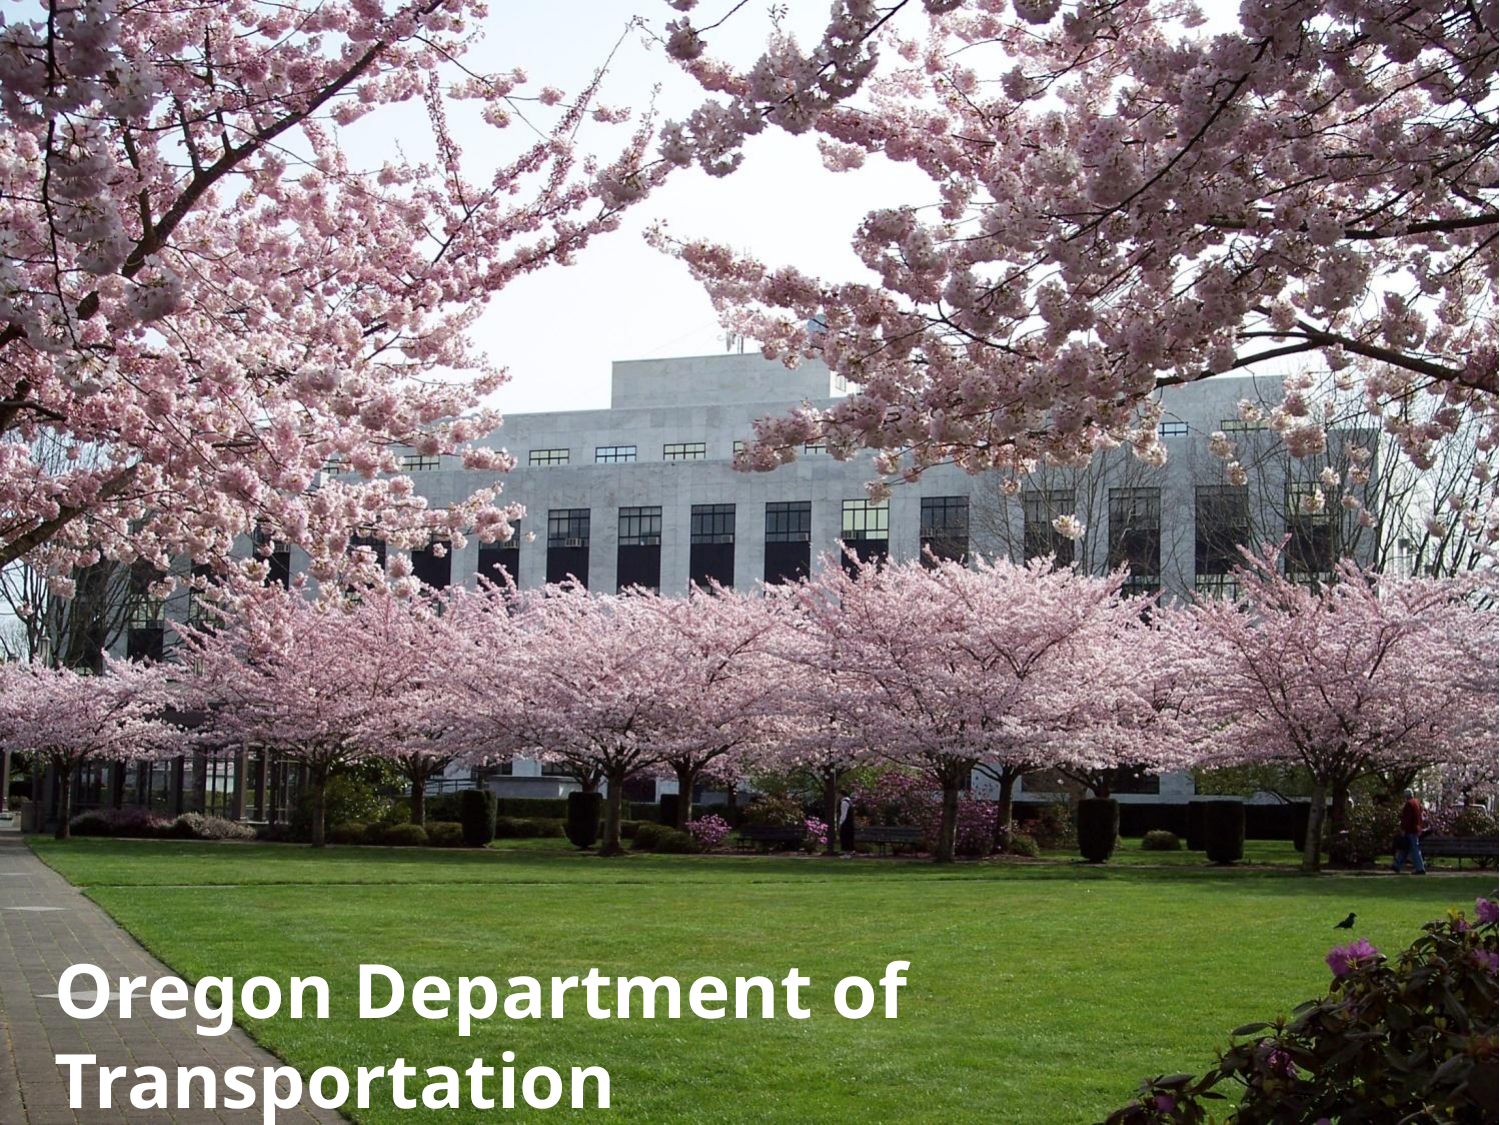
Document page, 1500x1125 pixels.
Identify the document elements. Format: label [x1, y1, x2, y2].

list [0, 0, 1499, 1125]
